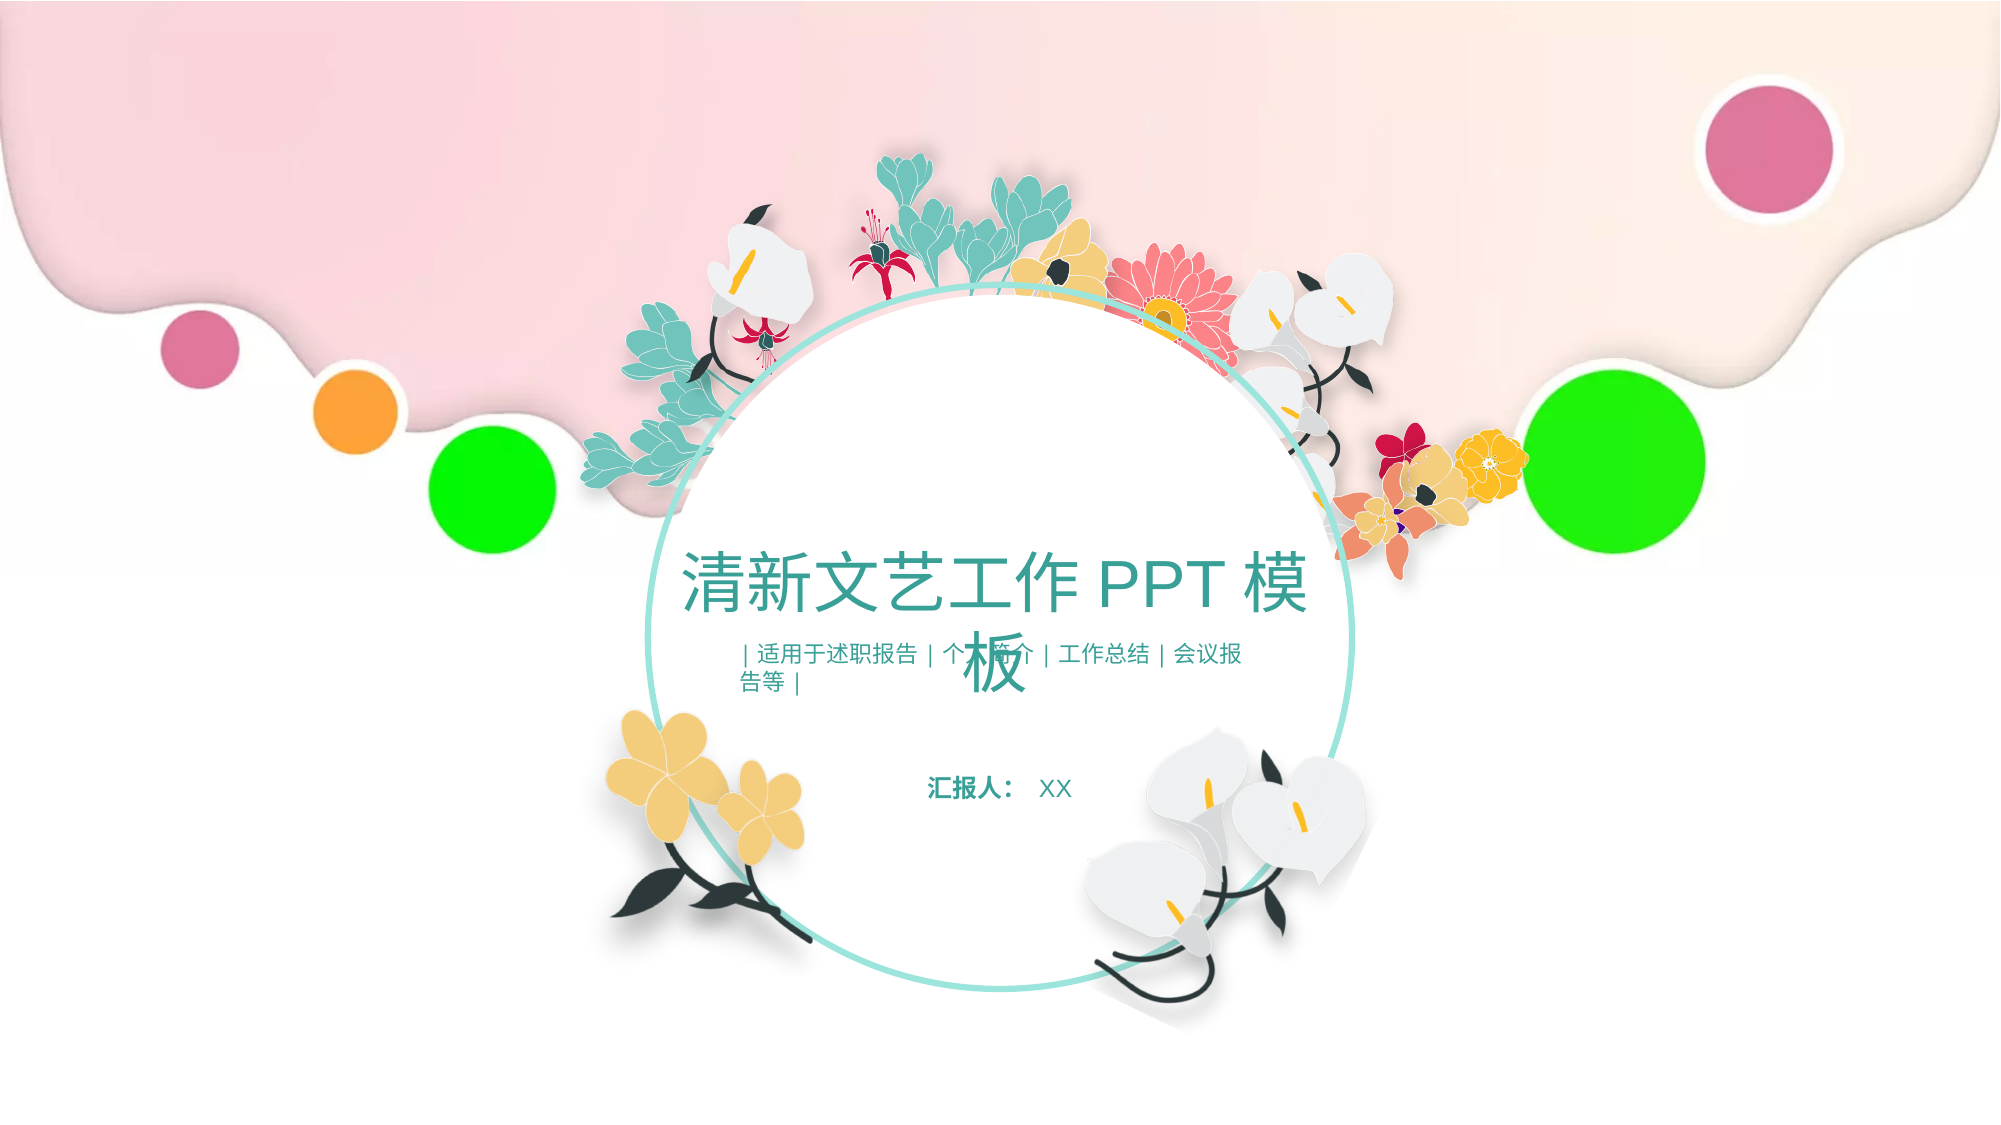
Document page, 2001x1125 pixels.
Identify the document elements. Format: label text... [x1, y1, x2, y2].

text_box 清新文艺工作PPT模板 [642, 611, 1347, 708]
picture [478, 686, 847, 1036]
picture [0, 1, 2001, 611]
text_box [786, 708, 1085, 991]
text_box 汇报人： xx [867, 765, 1085, 810]
text_box [1347, 611, 1354, 702]
picture [1028, 702, 1398, 1067]
text_box [1341, 708, 1346, 729]
text_box |适用于述职报告|个人简介|工作总结|会议报告等| [724, 632, 1276, 702]
